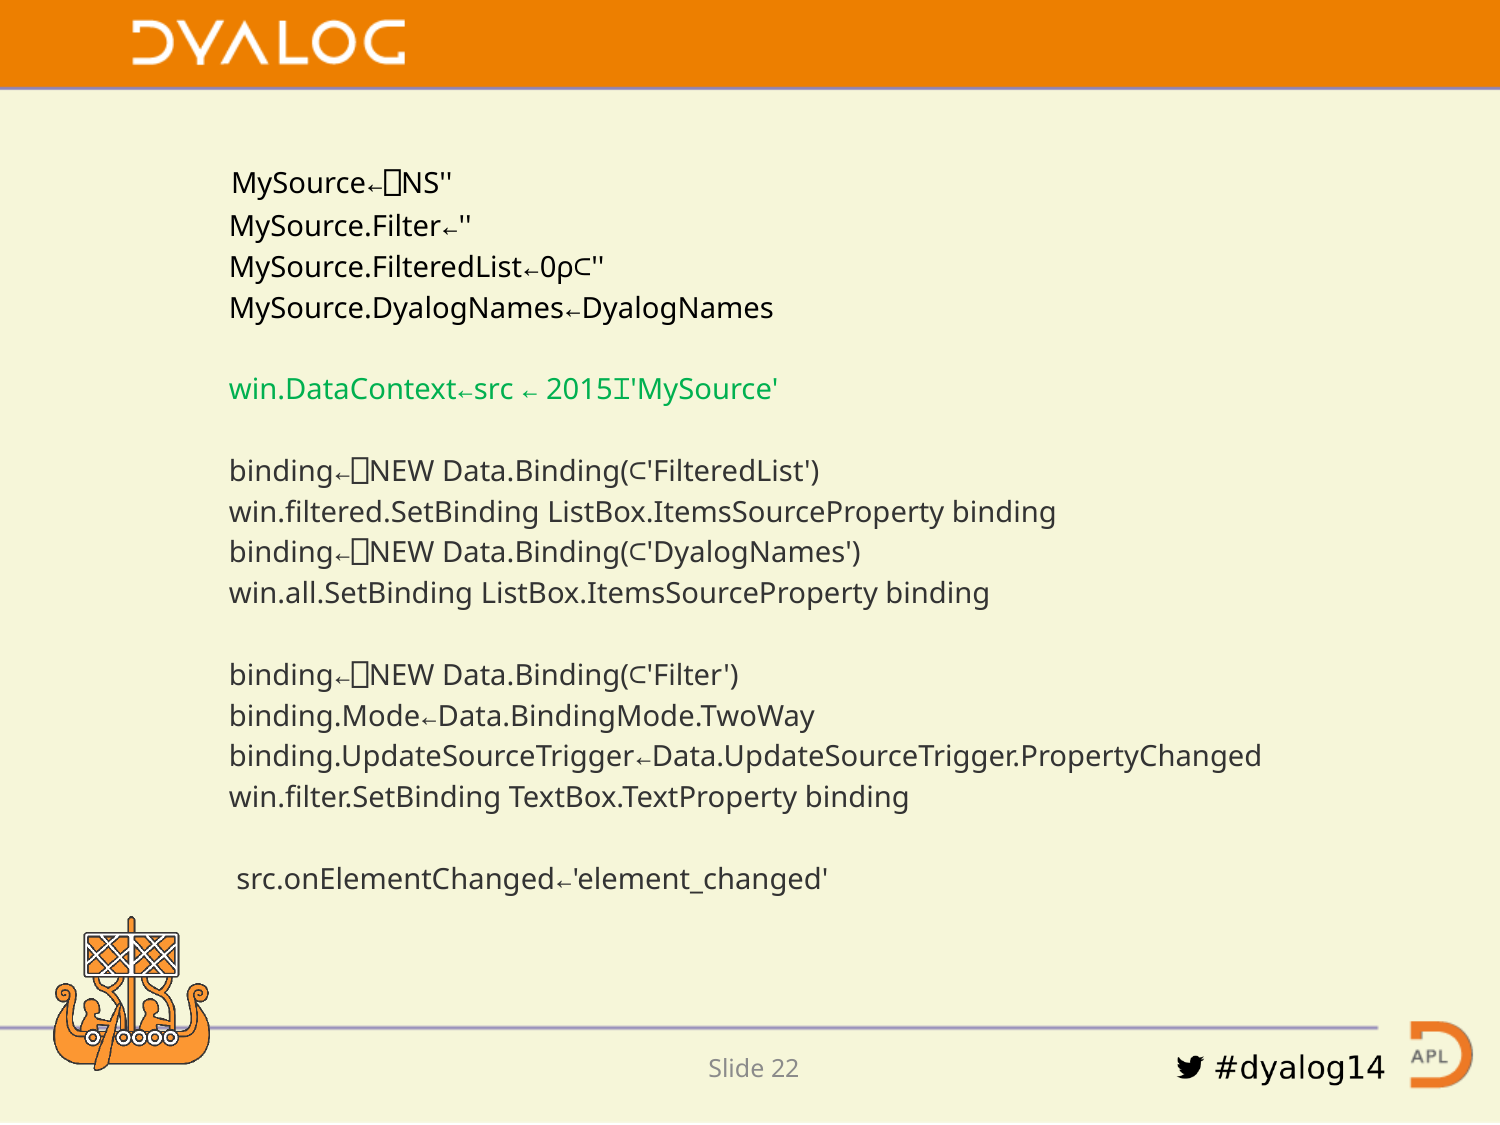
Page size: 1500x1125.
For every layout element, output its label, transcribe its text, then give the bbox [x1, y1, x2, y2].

list MySource←⎕NS'' MySource.Filter←'' MySource.FilteredList←0⍴⊂'' MySource.DyalogNames←DyalogNames win.DataContext←src ← 2015⌶'MySource' binding←⎕NEW Data.Binding(⊂'FilteredList') win.filtered.SetBinding ListBox.ItemsSourceProperty binding binding←⎕NEW Data.Binding(⊂'DyalogNames') win.all.SetBinding ListBox.ItemsSourceProperty binding binding←⎕NEW Data.Binding(⊂'Filter') binding.Mode←Data.BindingMode.TwoWay binding.UpdateSourceTrigger←Data.UpdateSourceTrigger.PropertyChanged win.filter.SetBinding TextBox.TextProperty binding src.onElementChanged←'element_changed' [206, 149, 1459, 917]
picture [0, 0, 1500, 1123]
slide_number Slide 21 [585, 1039, 923, 1100]
